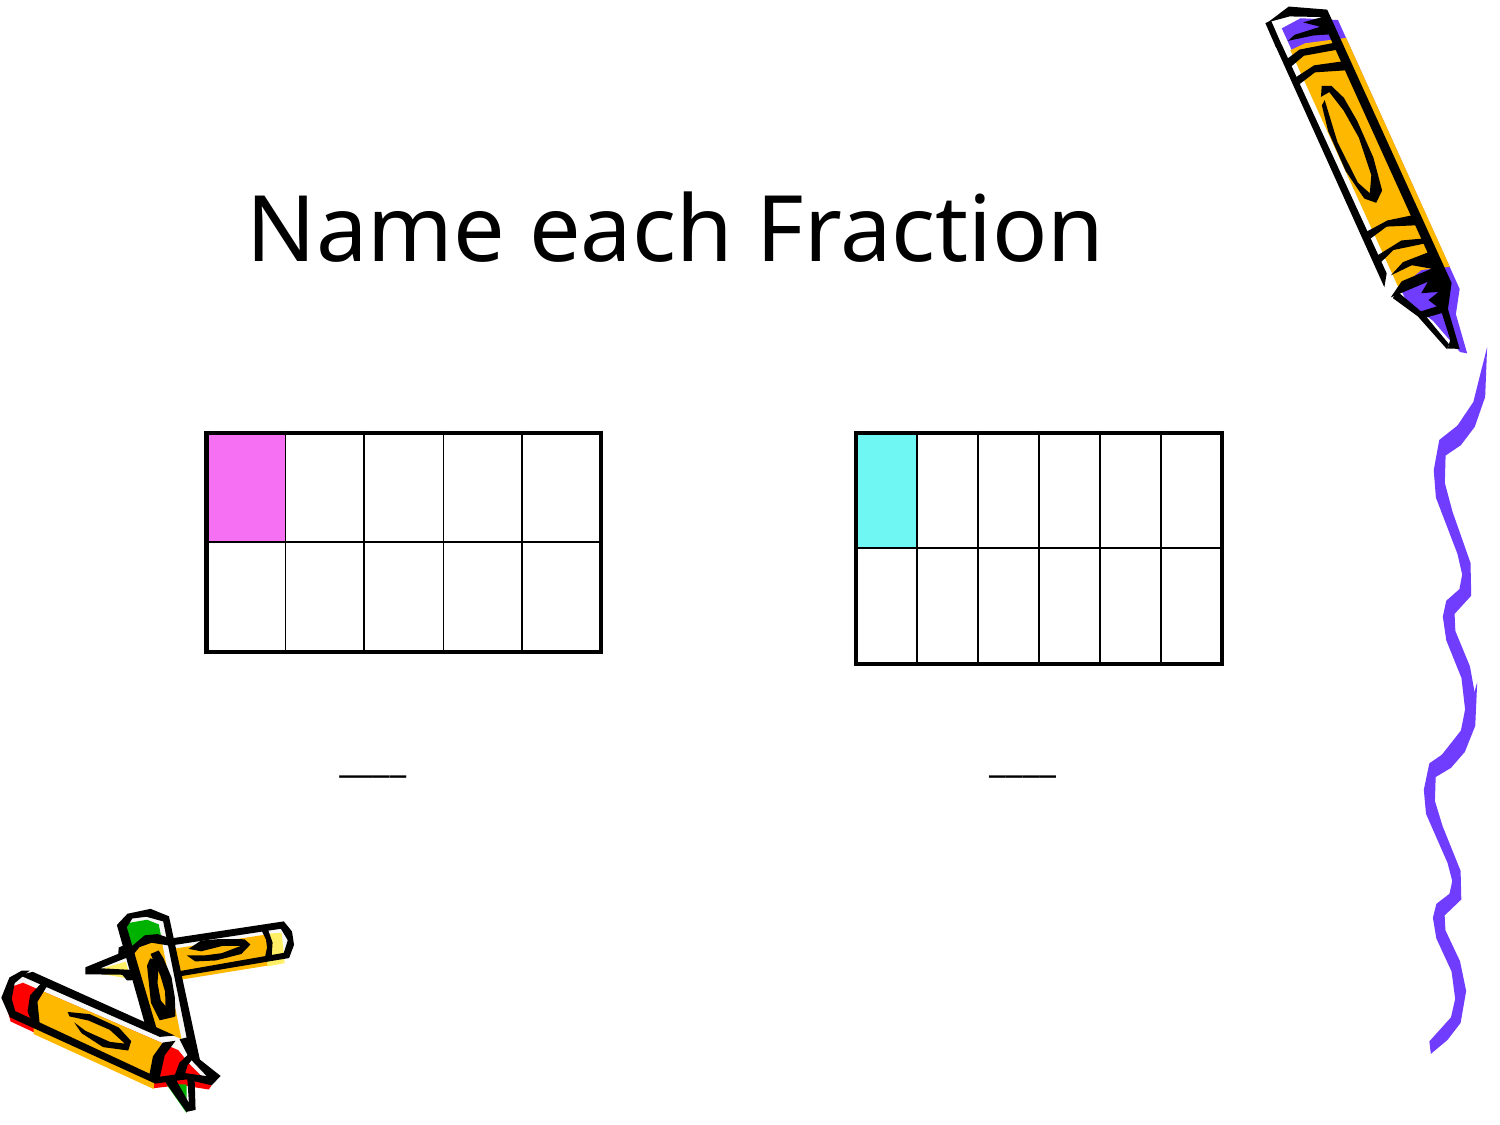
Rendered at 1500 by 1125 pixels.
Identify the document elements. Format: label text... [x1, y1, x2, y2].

text_box ____ [974, 727, 1105, 788]
table_header [1101, 435, 1160, 547]
table_cell [918, 549, 977, 662]
table_cell [858, 549, 916, 662]
table_cell [523, 543, 599, 650]
table_cell [1162, 549, 1220, 662]
table_cell [365, 543, 443, 650]
text_box ____ [324, 727, 479, 788]
table_header [918, 435, 977, 547]
table_cell [286, 543, 363, 650]
table_header [286, 435, 363, 541]
table_cell [209, 543, 285, 650]
table_cell [979, 549, 1038, 662]
table_header [444, 435, 521, 541]
table_header [979, 435, 1038, 547]
table_cell [1040, 549, 1099, 662]
table_cell [444, 543, 521, 650]
table_header [365, 435, 443, 541]
title Name each Fraction [112, 24, 1240, 288]
table_header [209, 435, 285, 541]
table_header [523, 435, 599, 541]
table_header [1162, 435, 1220, 547]
table_header [858, 435, 916, 547]
table_cell [1101, 549, 1160, 662]
table_header [1040, 435, 1099, 547]
